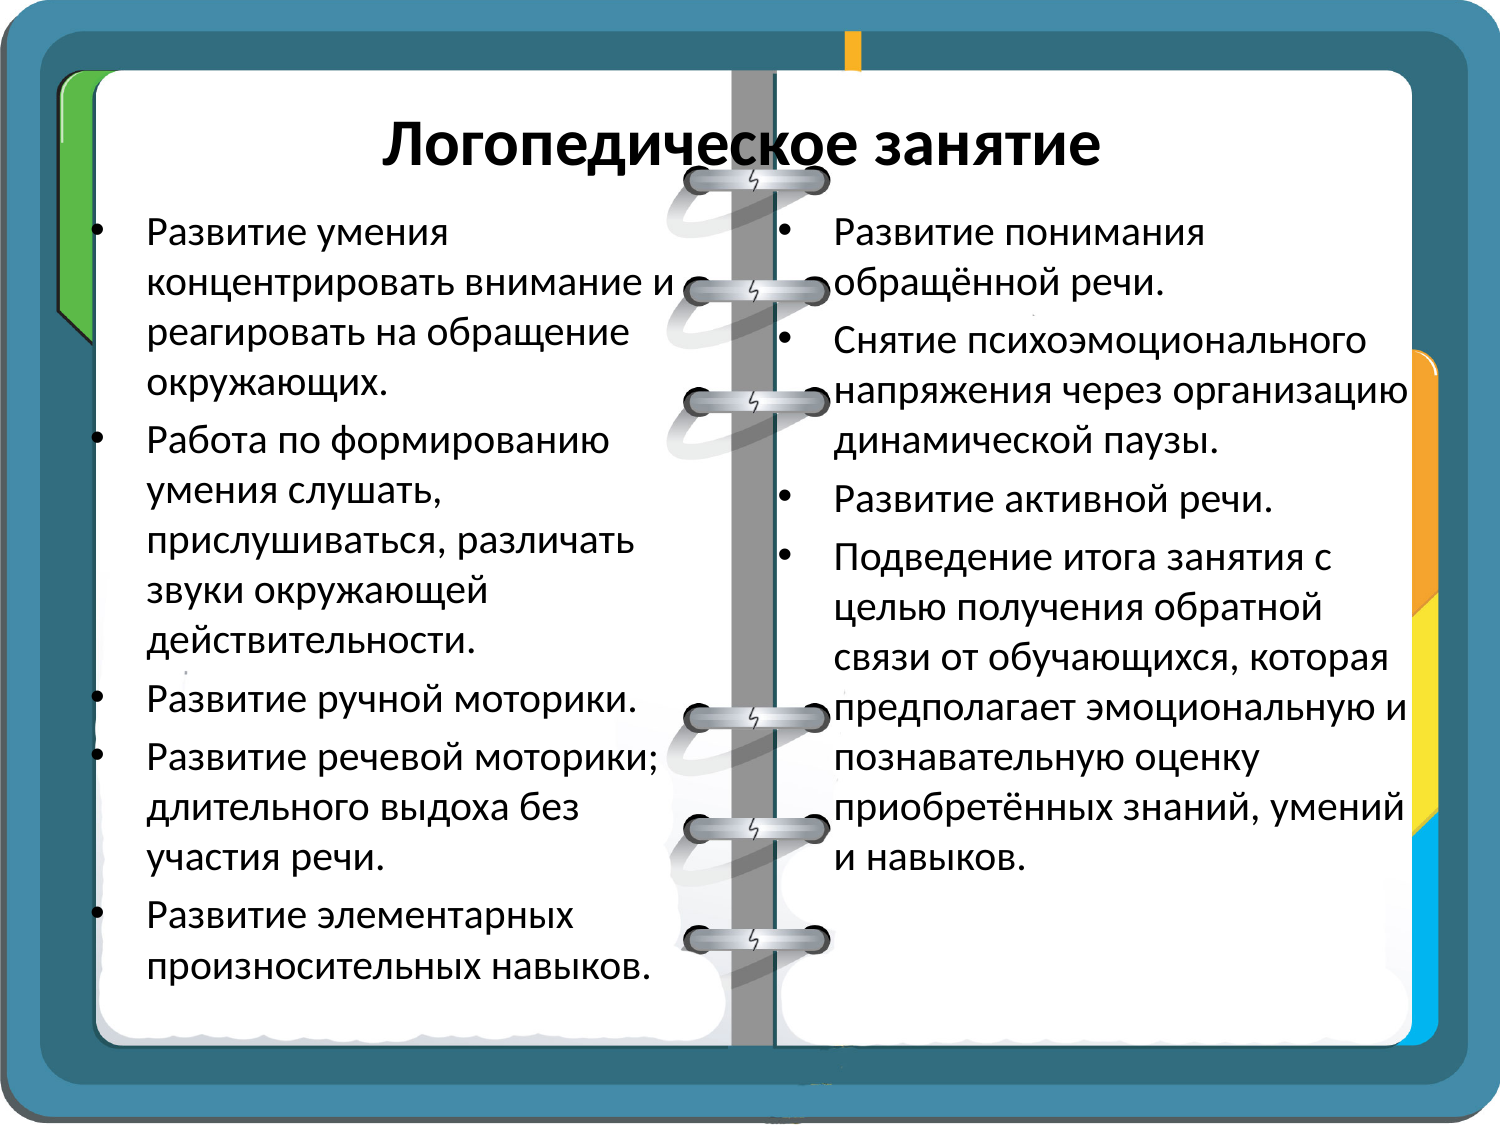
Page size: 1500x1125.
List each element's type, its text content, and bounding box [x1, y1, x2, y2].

picture [0, 0, 1500, 1125]
list Развитие понимания обращённой речи. Снятие психоэмоционального напряжения через организацию динамической паузы. Развитие активной речи. Подведение итога занятия с целью получения обратной связи от обучающихся, которая предполагает эмоциональную и познавательную оценку приобретённых знаний, умений и навыков. [762, 196, 1425, 1005]
list Развитие умения концентрировать внимание и реагировать на обращение окружающих. Работа по формированию умения слушать, прислушиваться, различать звуки окружающей действительности. Развитие ручной моторики. Развитие речевой моторики; длительного выдоха без участия речи. Развитие элементарных произносительных навыков. [75, 196, 738, 1005]
title Логопедическое занятие [75, 45, 1425, 233]
